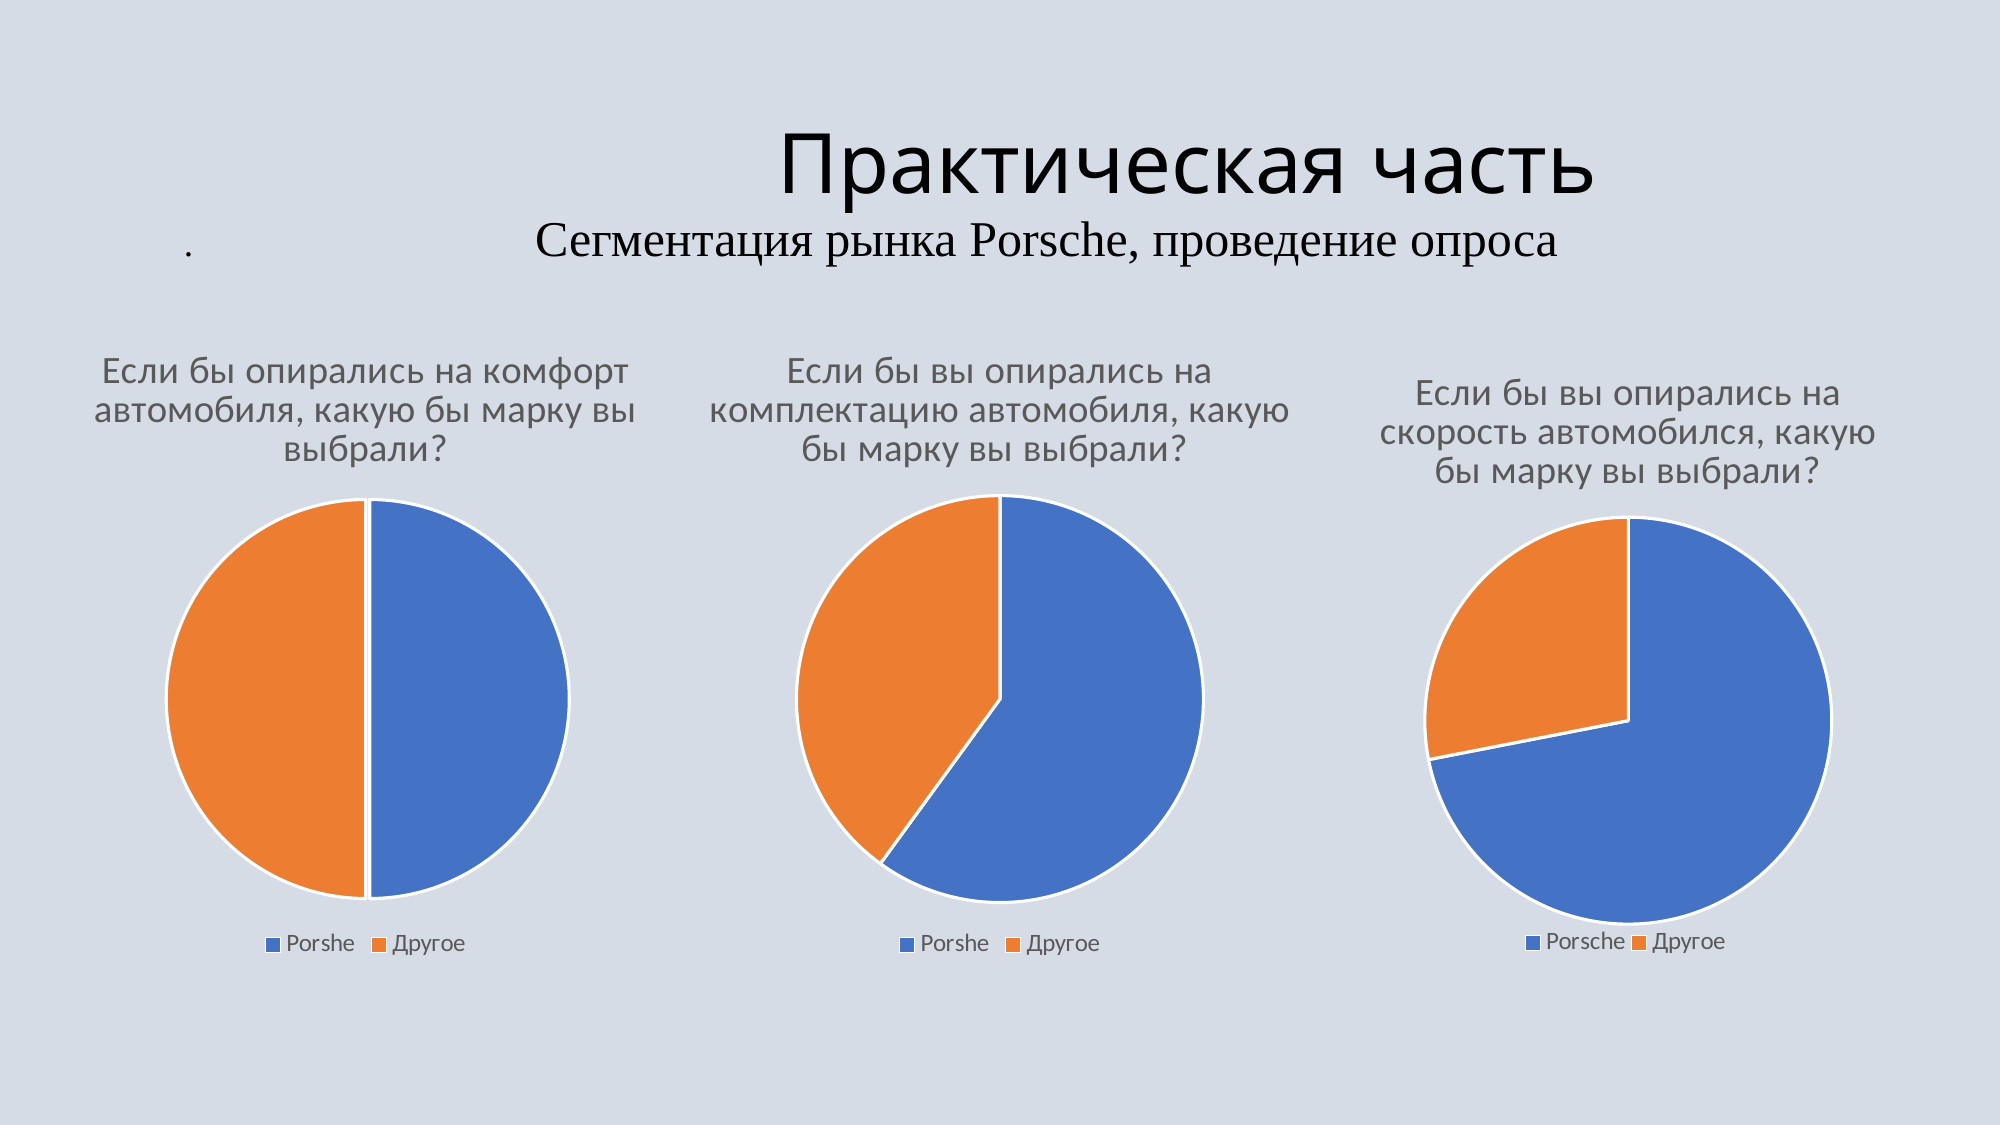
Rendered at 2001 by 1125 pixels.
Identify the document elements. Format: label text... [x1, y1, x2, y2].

title Практическая часть . Сегментация рынка Porsche, проведение опроса [168, 59, 1863, 322]
chart [0, 321, 1972, 985]
